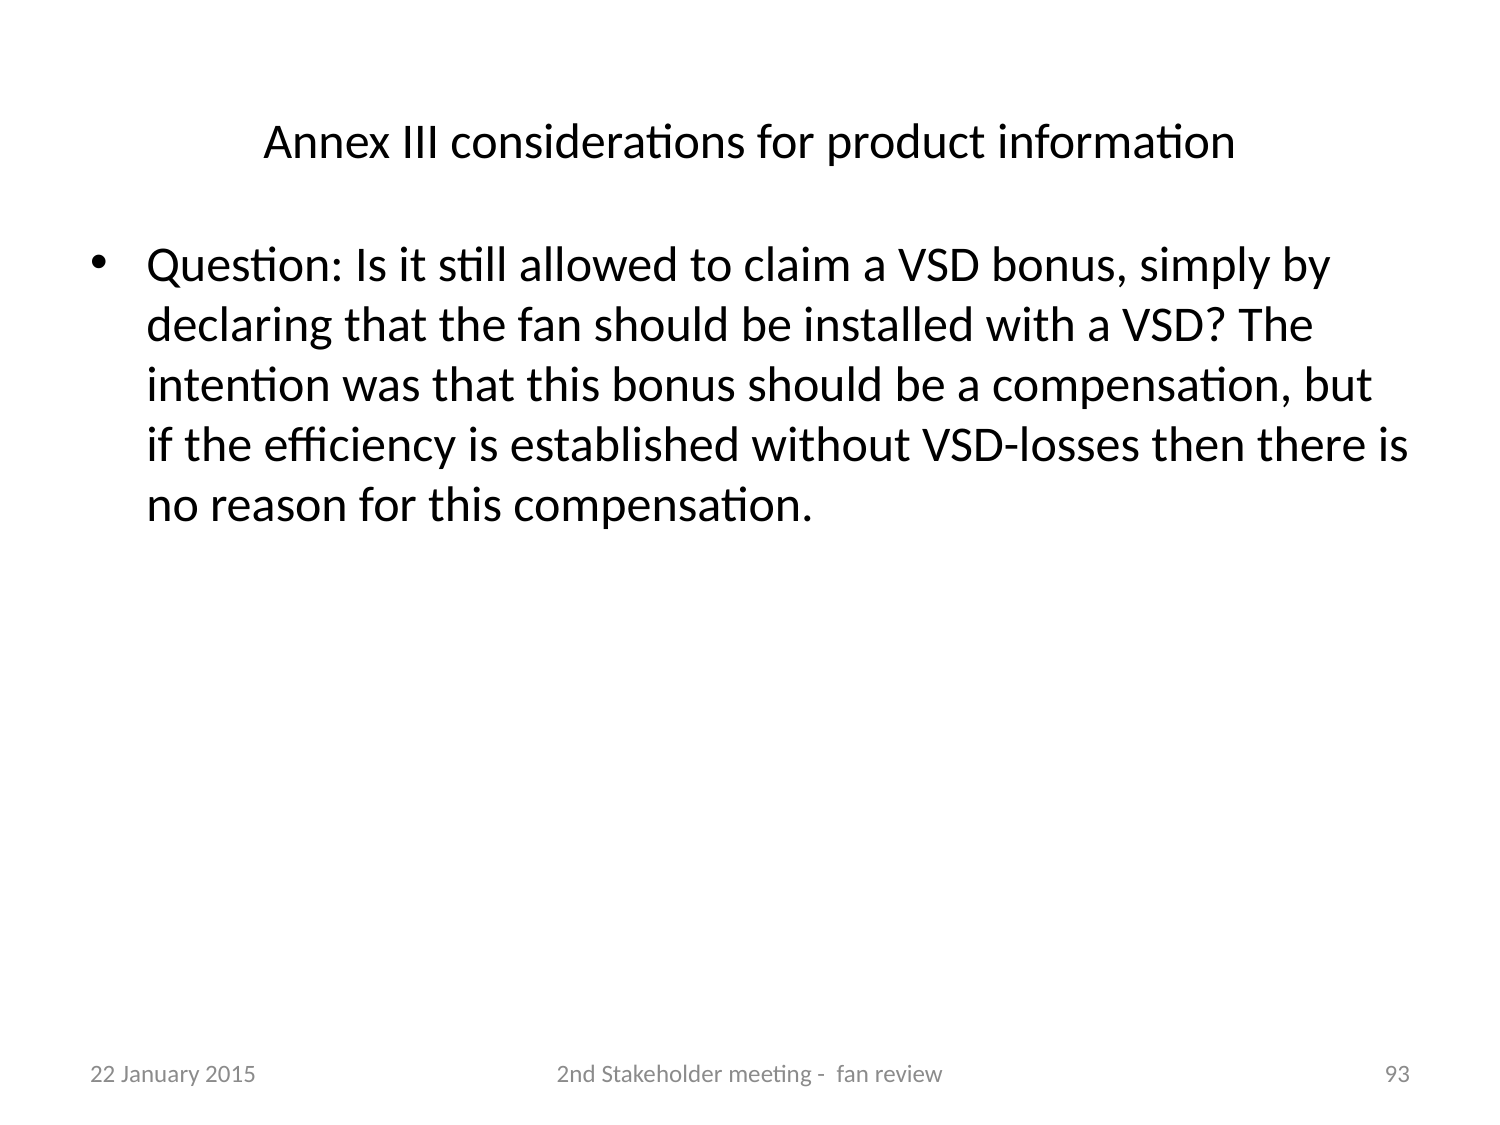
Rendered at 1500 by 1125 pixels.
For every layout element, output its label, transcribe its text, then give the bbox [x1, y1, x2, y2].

title Annex III considerations for product information [75, 45, 1425, 223]
list Question: Is it still allowed to claim a VSD bonus, simply by declaring that the fan should be installed with a VSD? The intention was that this bonus should be a compensation, but if the efficiency is established without VSD-losses then there is no reason for this compensation. [75, 223, 1425, 1061]
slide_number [75, 1042, 425, 1103]
footer 2nd Stakeholder meeting - fan review [512, 1042, 988, 1103]
slide_number 93 [1074, 1042, 1425, 1103]
